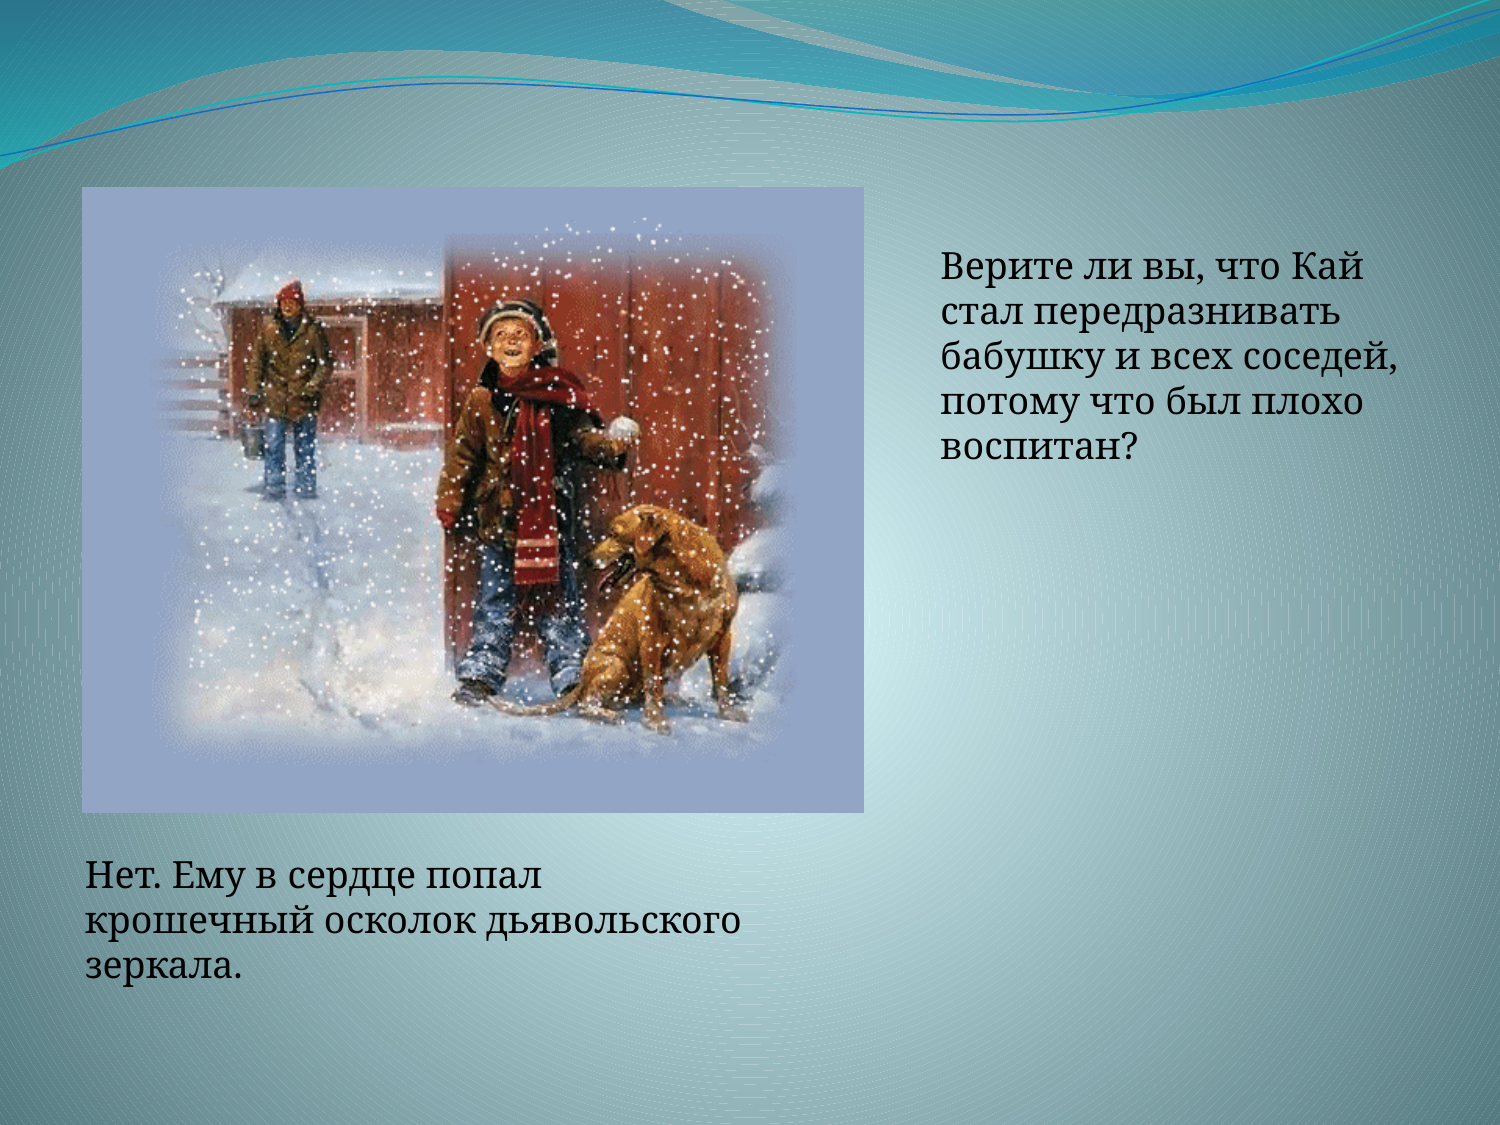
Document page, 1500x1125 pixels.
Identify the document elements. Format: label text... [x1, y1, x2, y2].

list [81, 187, 864, 813]
text_box Верите ли вы, что Кай стал передразнивать бабушку и всех соседей, потому что был плохо воспитан? [925, 234, 1418, 475]
text_box Нет. Ему в сердце попал крошечный осколок дьявольского зеркала. [70, 843, 774, 994]
